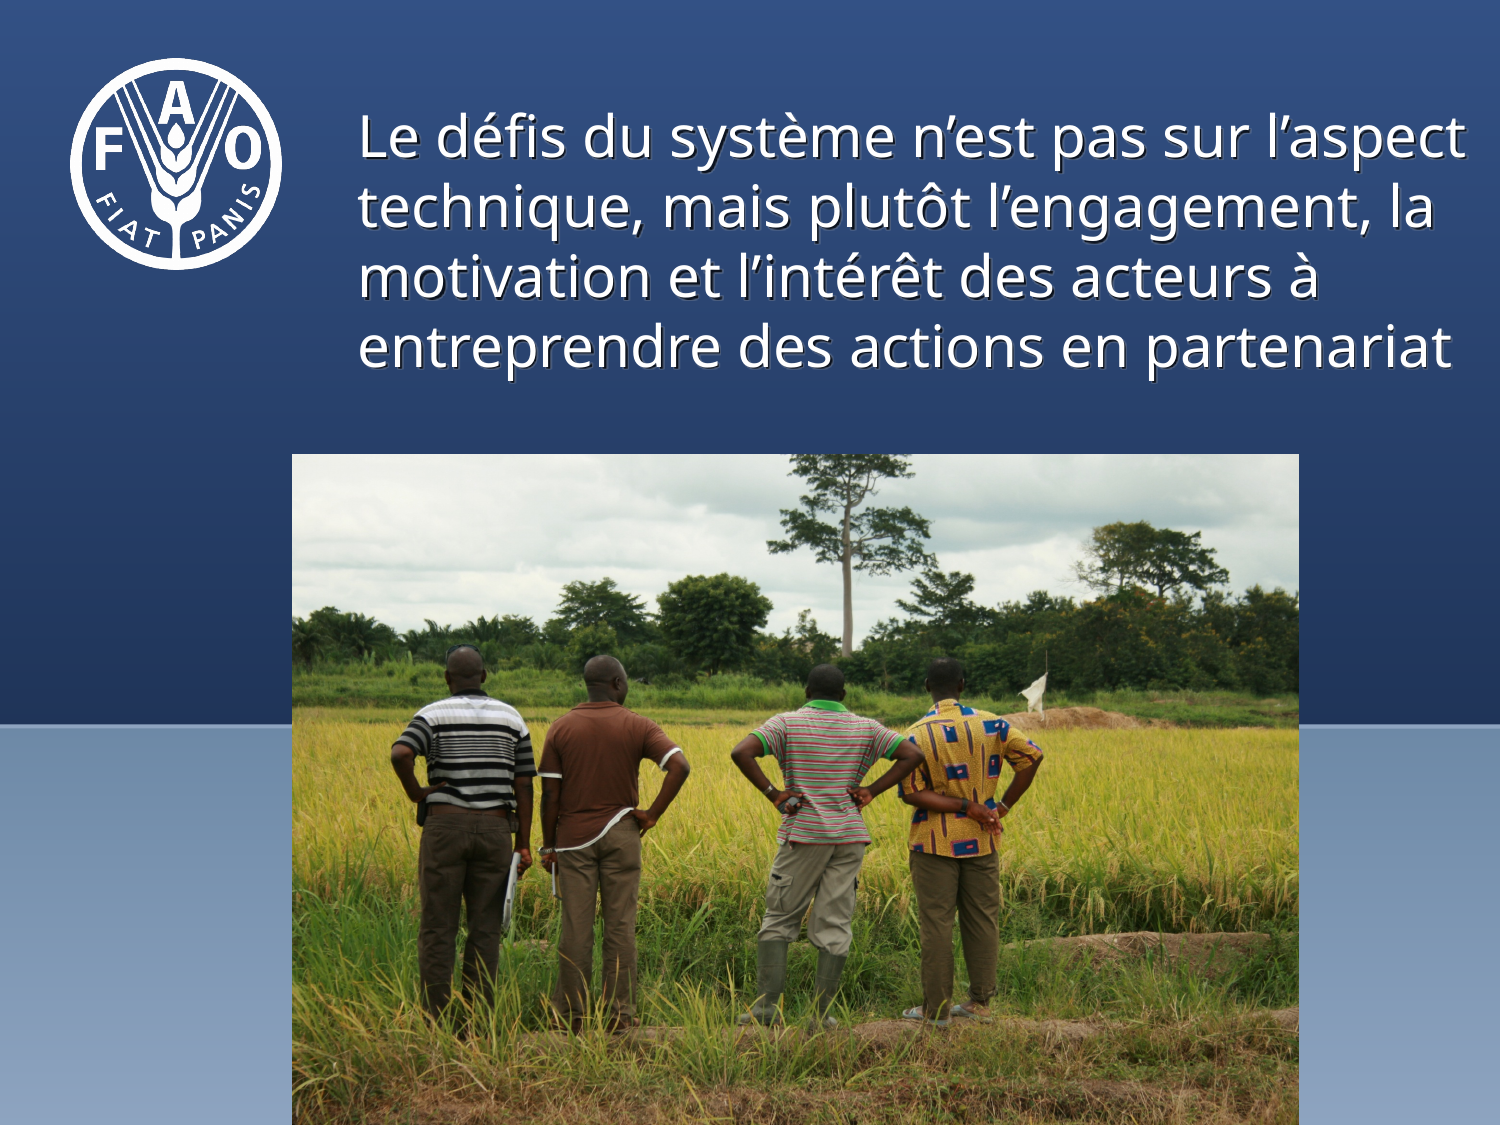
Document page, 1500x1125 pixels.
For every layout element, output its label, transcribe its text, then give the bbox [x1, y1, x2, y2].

title Le défis du système n’est pas sur l’aspect technique, mais plutôt l’engagement, la motivation et l’intérêt des acteurs à entreprendre des actions en partenariat [351, 93, 1500, 364]
picture [292, 454, 1299, 1125]
